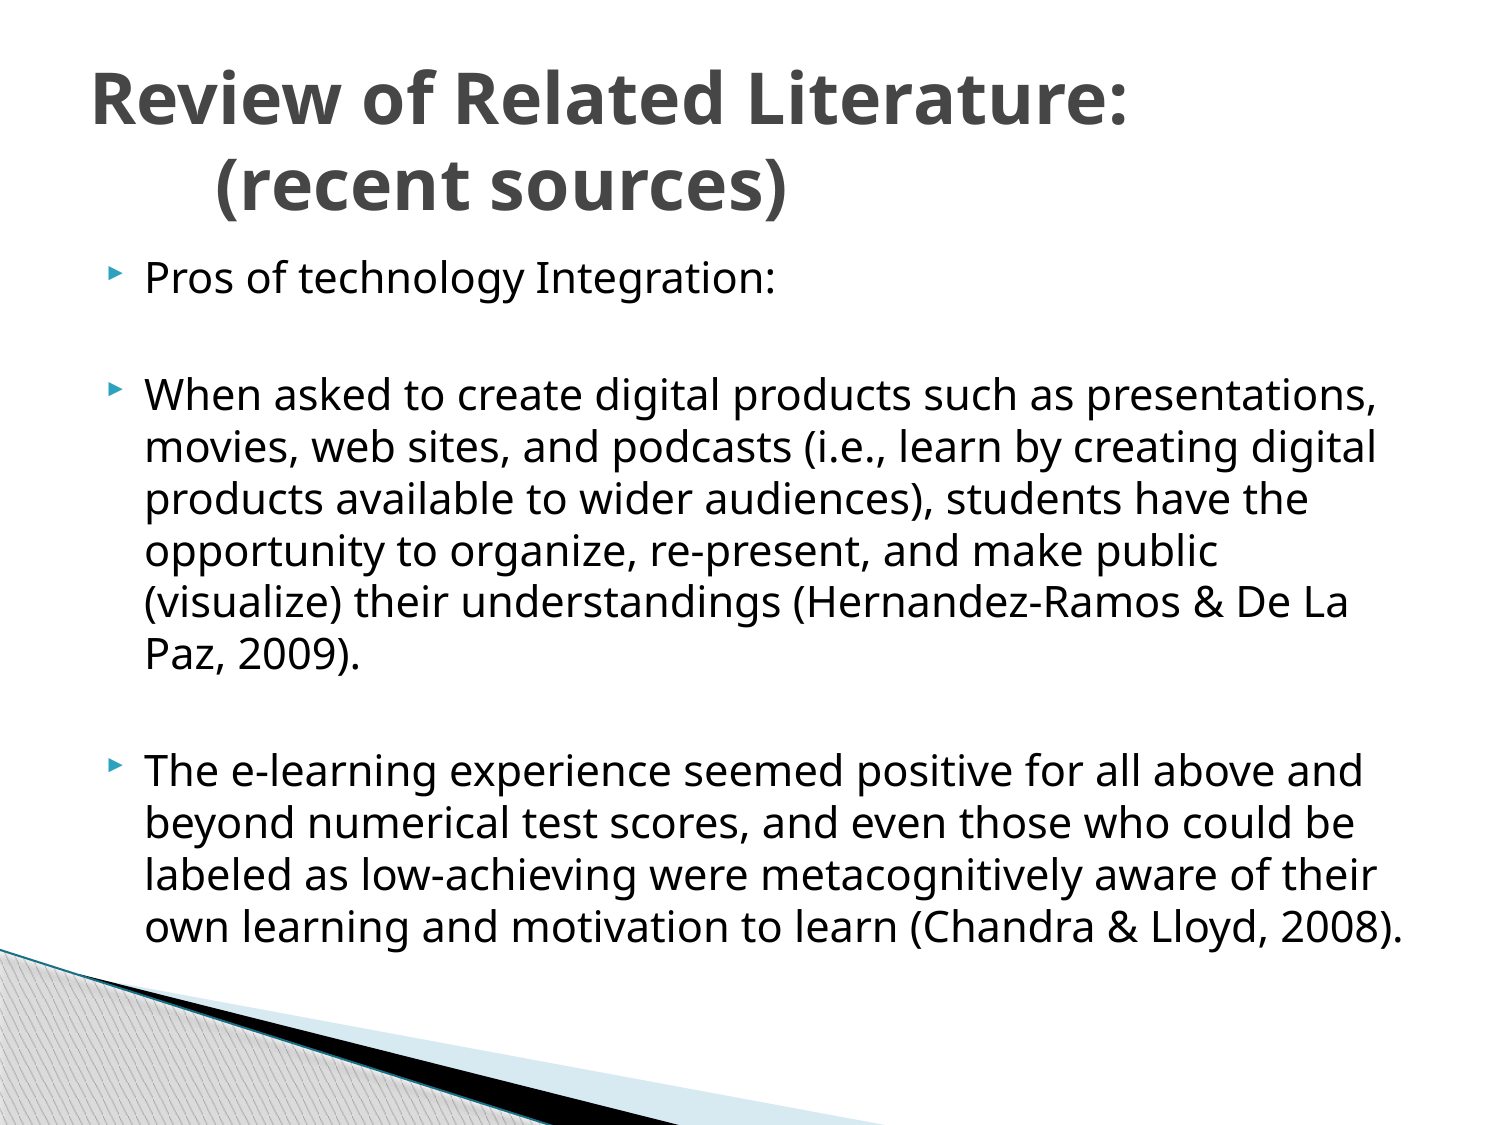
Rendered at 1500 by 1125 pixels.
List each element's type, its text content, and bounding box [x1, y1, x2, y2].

title Review of Related Literature: (recent sources) [75, 45, 1425, 233]
list Pros of technology Integration: When asked to create digital products such as presentations, movies, web sites, and podcasts (i.e., learn by creating digital products available to wider audiences), students have the opportunity to organize, re-present, and make public (visualize) their understandings (Hernandez-Ramos & De La Paz, 2009). The e-learning experience seemed positive for all above and beyond numerical test scores, and even those who could be labeled as low-achieving were metacognitively aware of their own learning and motivation to learn (Chandra & Lloyd, 2008). [75, 243, 1425, 986]
